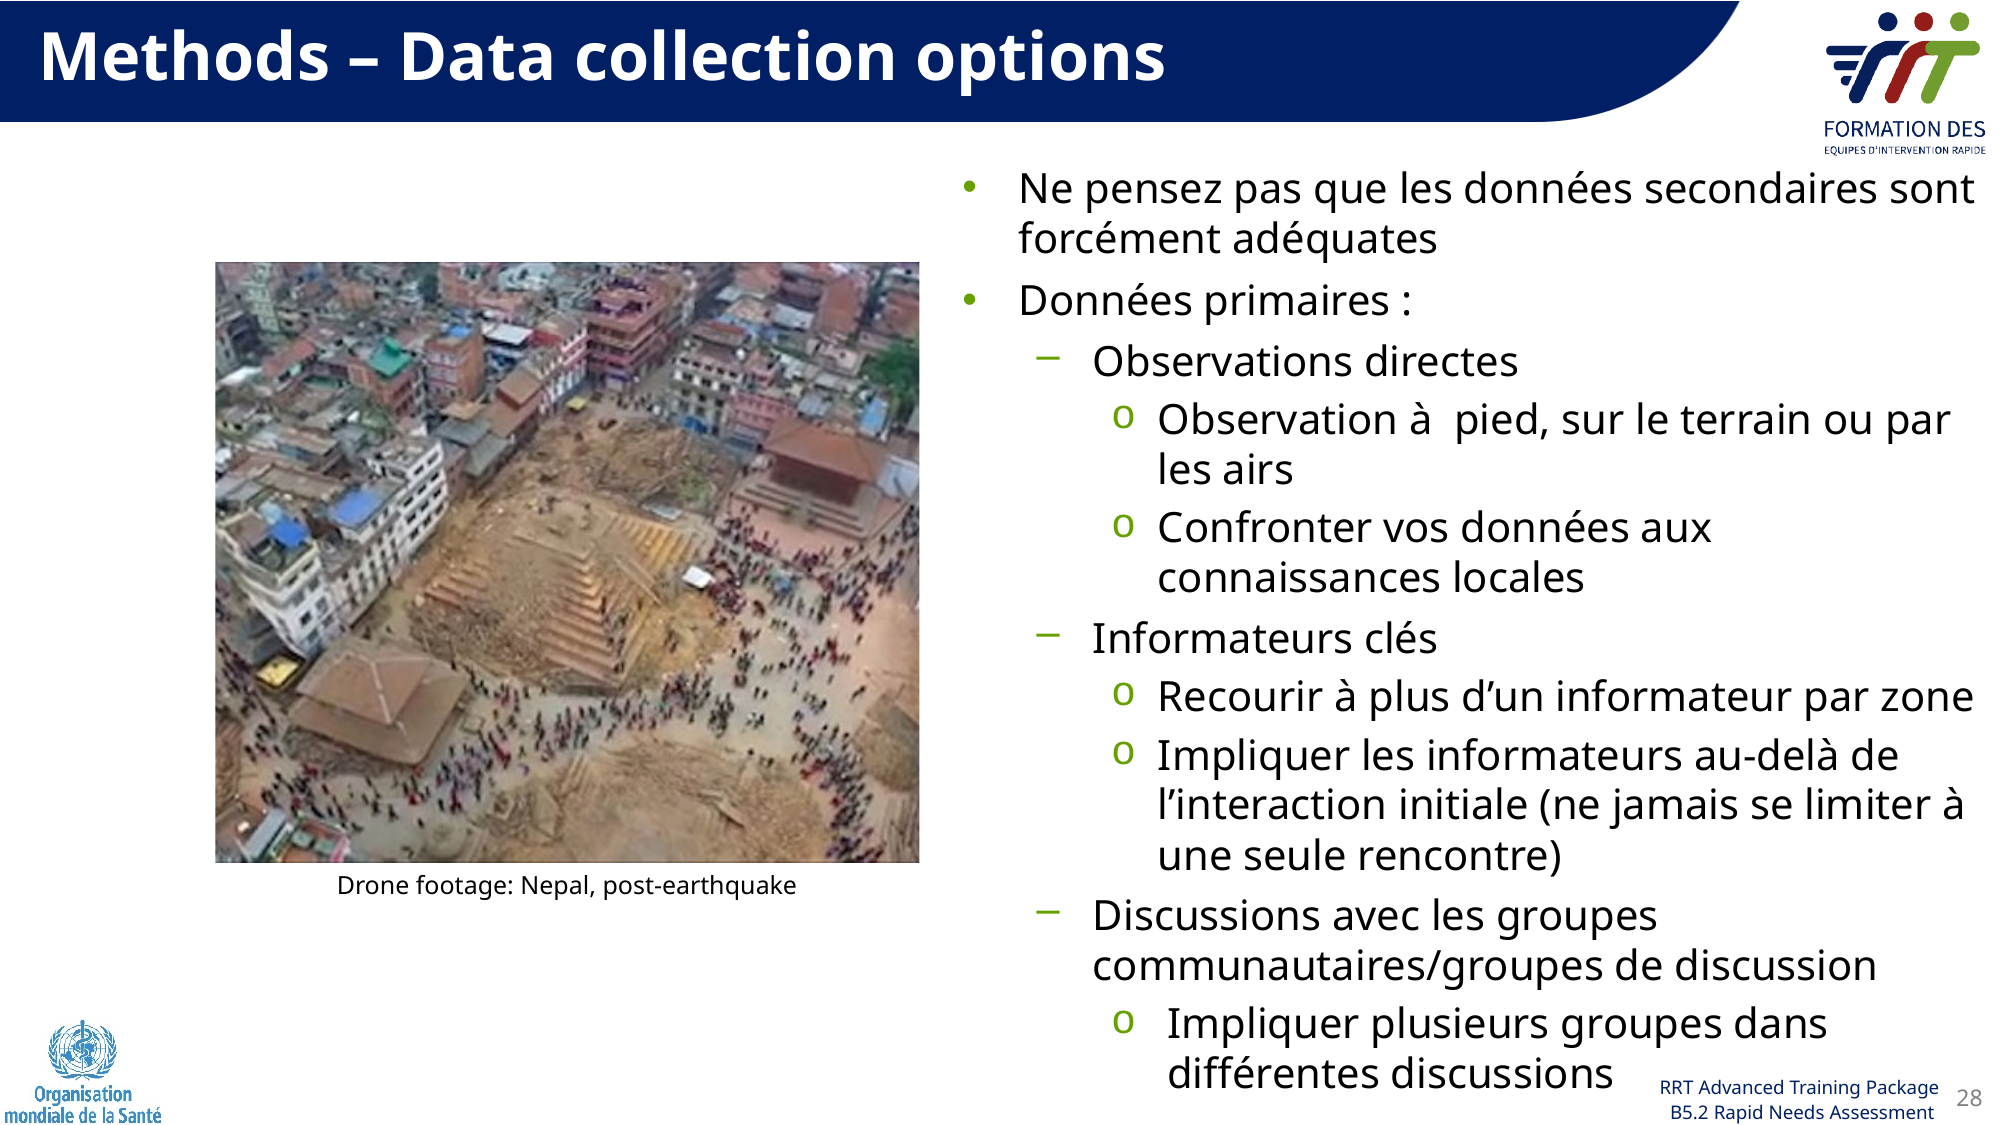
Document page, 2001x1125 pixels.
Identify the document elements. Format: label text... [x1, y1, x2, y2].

text_box Ne pensez pas que les données secondaires sont forcément adéquates Données primaires : Observations directes Observation à pied, sur le terrain ou par les airs Confronter vos données aux connaissances locales Informateurs clés Recourir à plus d’un informateur par zone Impliquer les informateurs au-delà de l’interaction initiale (ne jamais se limiter à une seule rencontre) Discussions avec les groupes communautaires/groupes de discussion Impliquer plusieurs groupes dans différentes discussions [955, 153, 2000, 1106]
picture [1824, 11, 1986, 153]
text_box Methods – Data collection options [31, 7, 1190, 110]
picture [3, 1018, 162, 1124]
picture [214, 262, 920, 863]
picture [0, 1, 1762, 122]
text_box Drone footage: Nepal, post-earthquake [329, 863, 806, 907]
